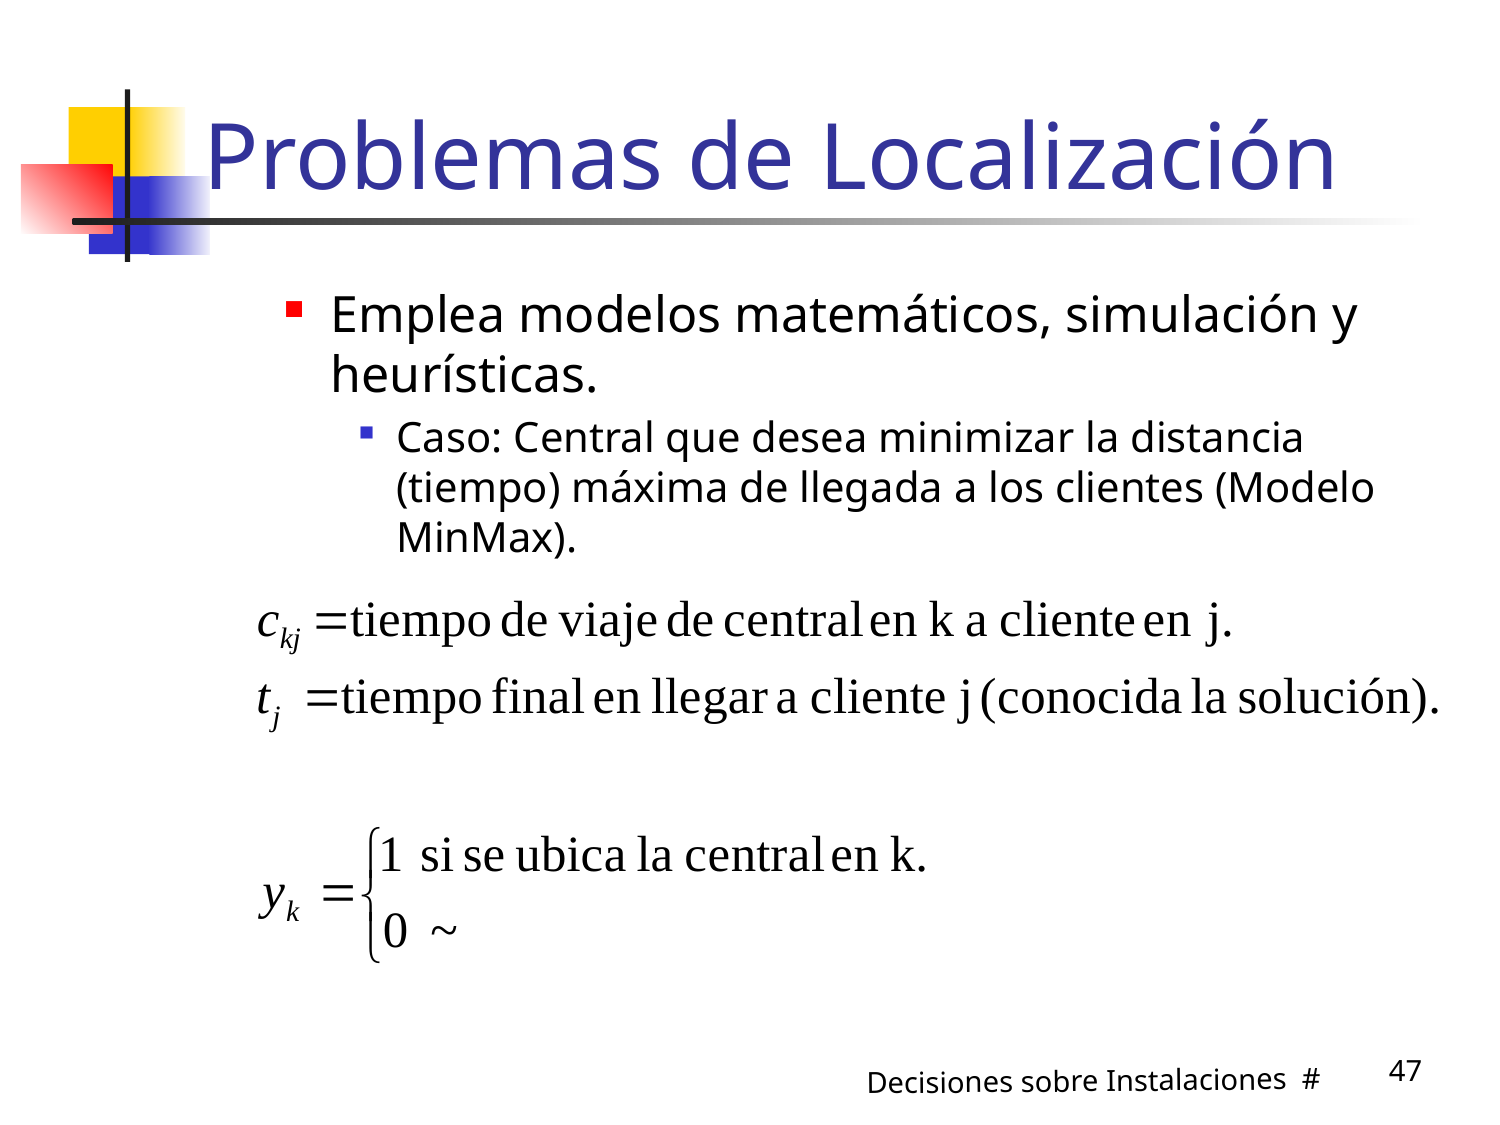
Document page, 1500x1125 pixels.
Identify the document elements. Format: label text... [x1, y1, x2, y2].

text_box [249, 585, 1444, 976]
title Problemas de Localización [188, 27, 1468, 216]
slide_number 47 [1124, 1024, 1438, 1101]
footer Decisiones sobre Instalaciones # [773, 1028, 1414, 1110]
list Emplea modelos matemáticos, simulación y heurísticas. Caso: Central que desea minimizar la distancia (tiempo) máxima de llegada a los clientes (Modelo MinMax). [193, 274, 1470, 1007]
